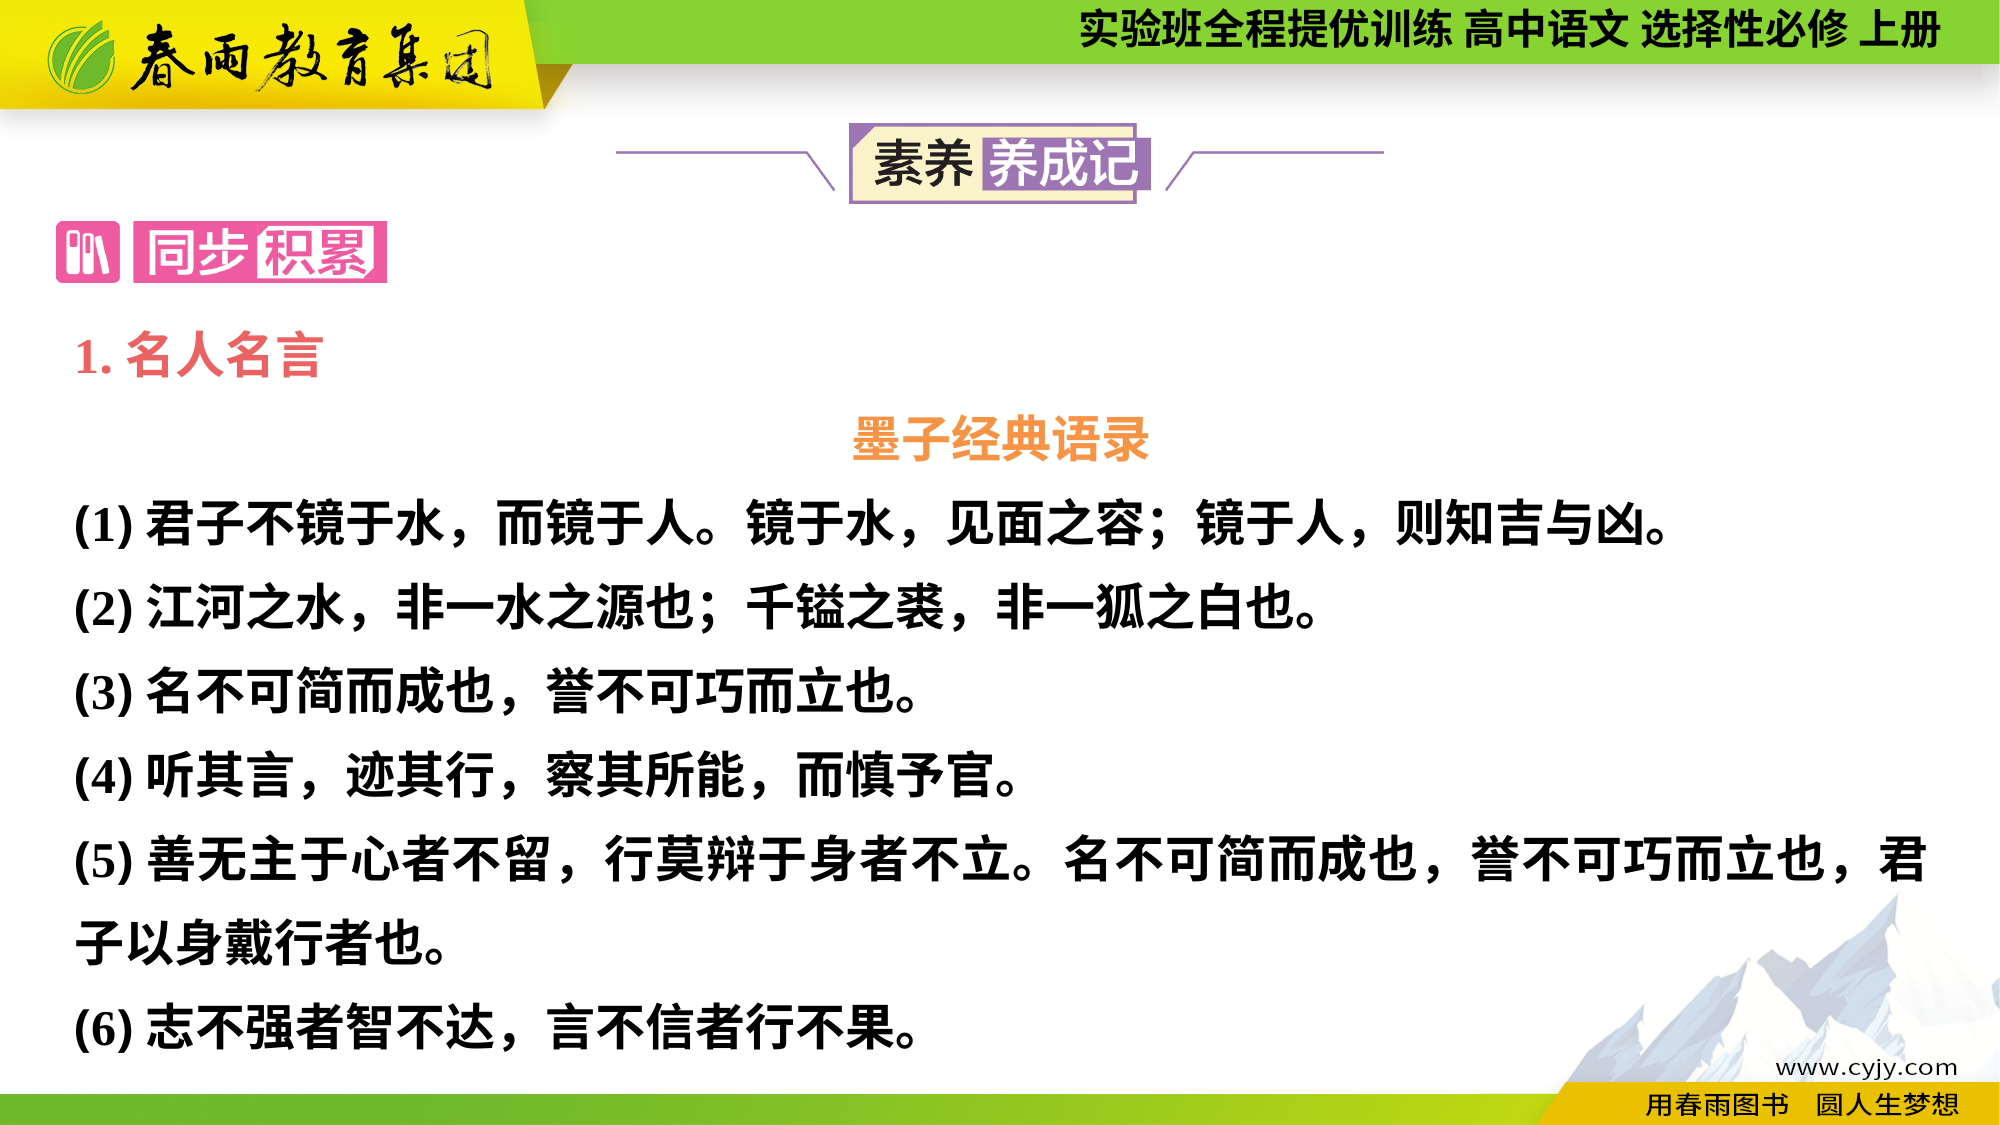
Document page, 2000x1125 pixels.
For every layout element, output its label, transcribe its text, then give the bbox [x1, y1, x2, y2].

list 1.名人名言 墨子经典语录 (1)君子不镜于水，而镜于人。镜于水，见面之容；镜于人，则知吉与凶。 (2)江河之水，非一水之源也；千镒之裘，非一狐之白也。 (3)名不可简而成也，誉不可巧而立也。 (4)听其言，迹其行，察其所能，而慎予官。 (5)善无主于心者不留，行莫辩于身者不立。名不可简而成也，誉不可巧而立也，君子以身戴行者也。 (6)志不强者智不达，言不信者行不果。 [59, 292, 1944, 1061]
picture [0, 0, 2000, 1125]
